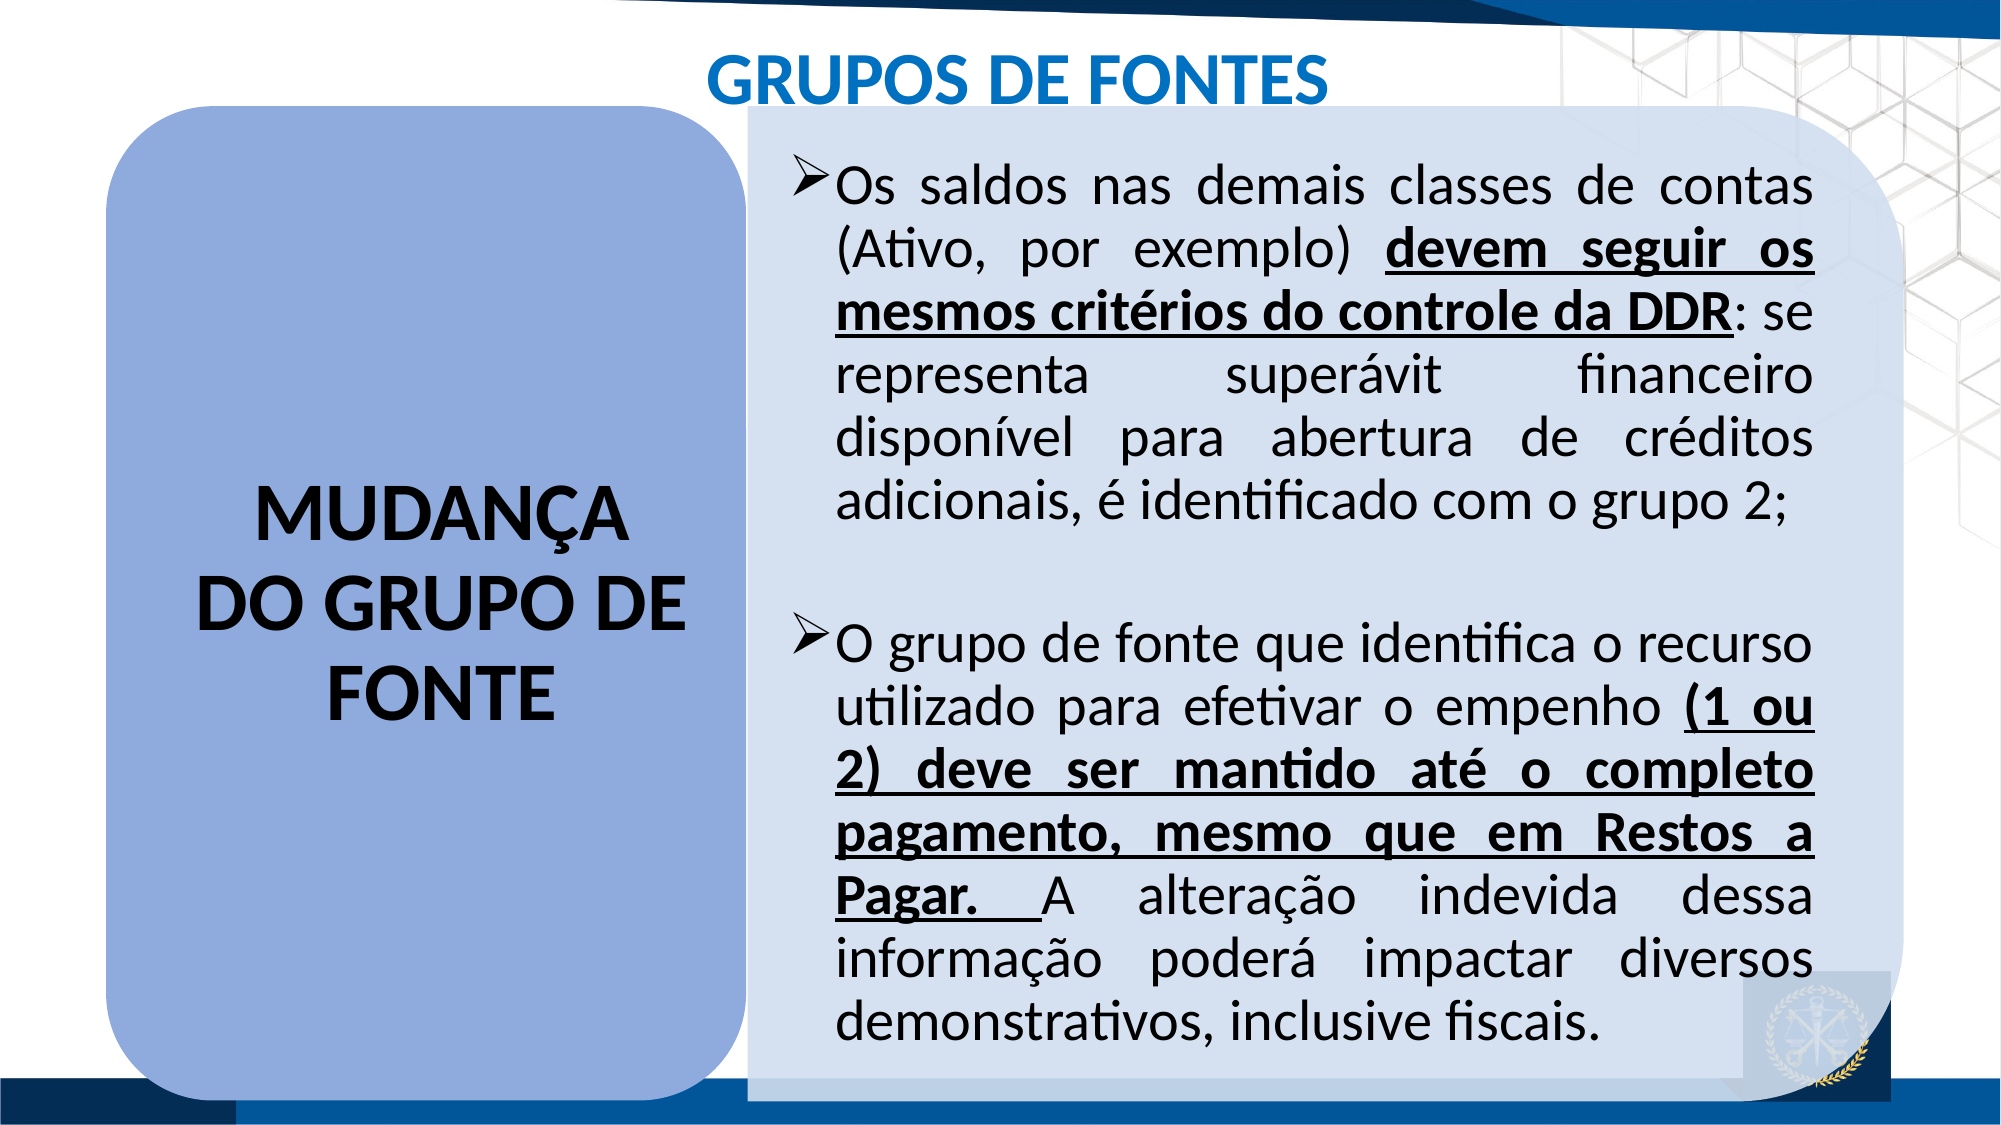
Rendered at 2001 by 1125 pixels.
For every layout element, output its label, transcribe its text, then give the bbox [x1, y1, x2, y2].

text_box GRUPOS DE FONTES [127, 22, 1911, 106]
picture [0, 0, 2001, 1125]
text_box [70, 106, 1931, 1103]
